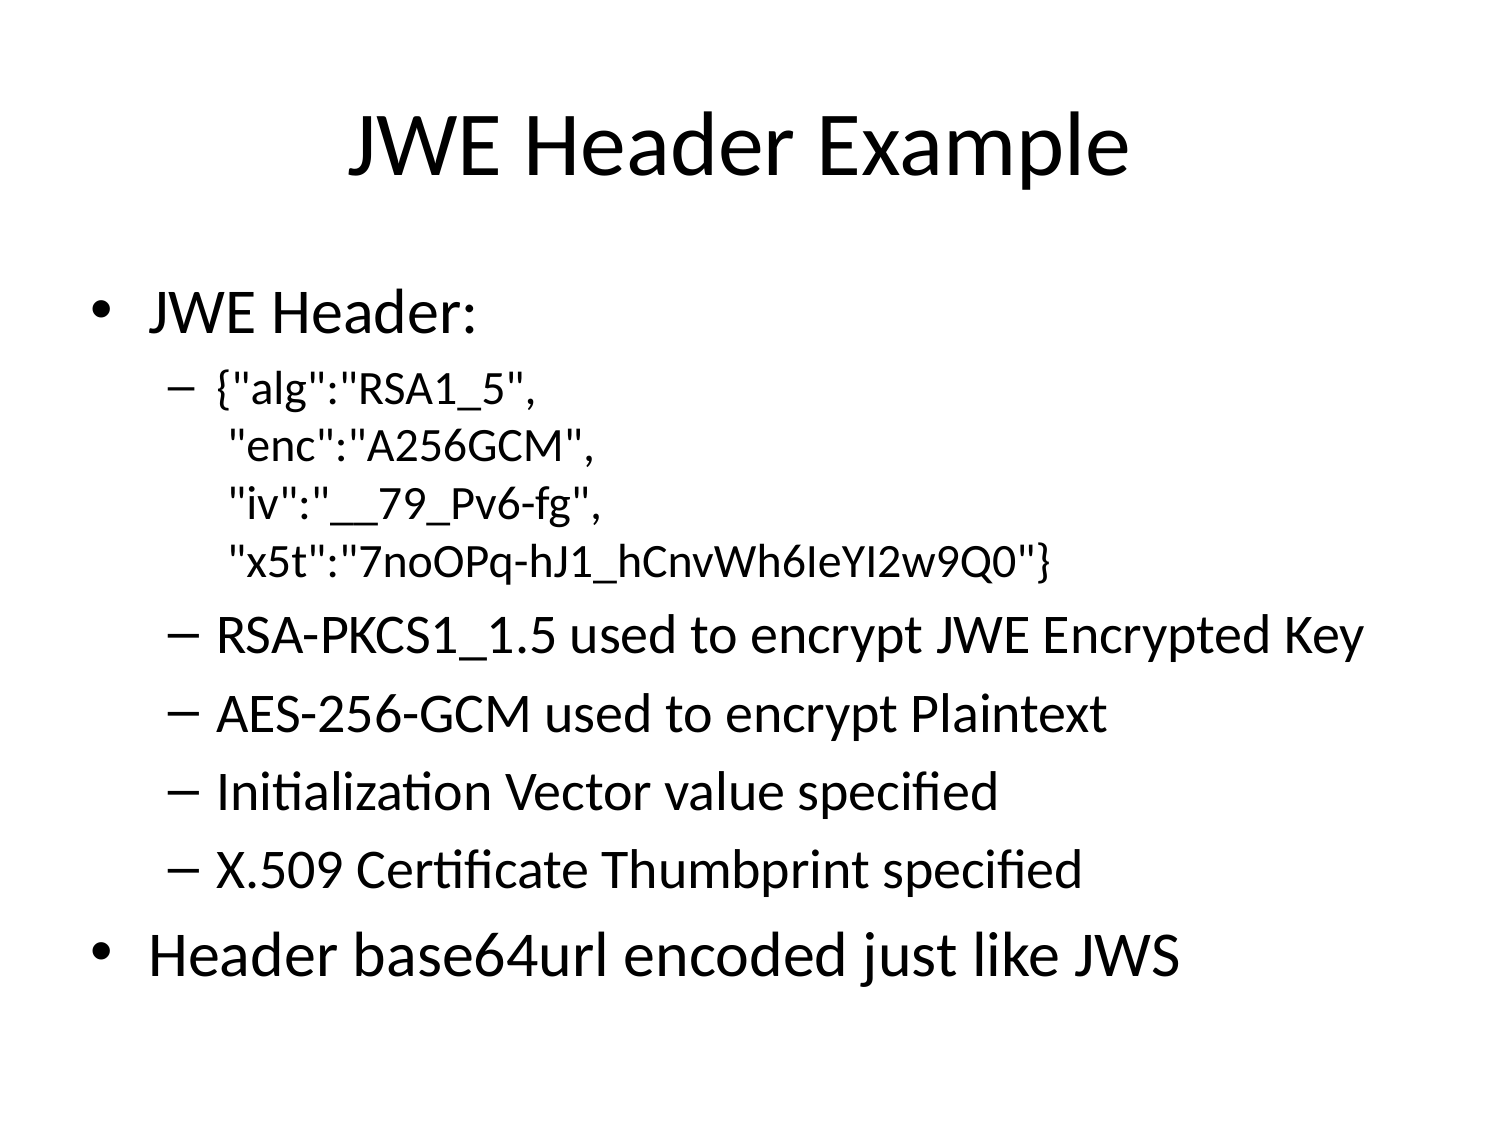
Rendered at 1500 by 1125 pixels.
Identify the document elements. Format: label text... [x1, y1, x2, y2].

title JWE Header Example [75, 45, 1425, 233]
list JWE Header: {"alg":"RSA1_5", "enc":"A256GCM", "iv":"__79_Pv6-fg", "x5t":"7noOPq-hJ1_hCnvWh6IeYI2w9Q0"} RSA-PKCS1_1.5 used to encrypt JWE Encrypted Key AES-256-GCM used to encrypt Plaintext Initialization Vector value specified X.509 Certificate Thumbprint specified Header base64url encoded just like JWS [75, 262, 1425, 1005]
